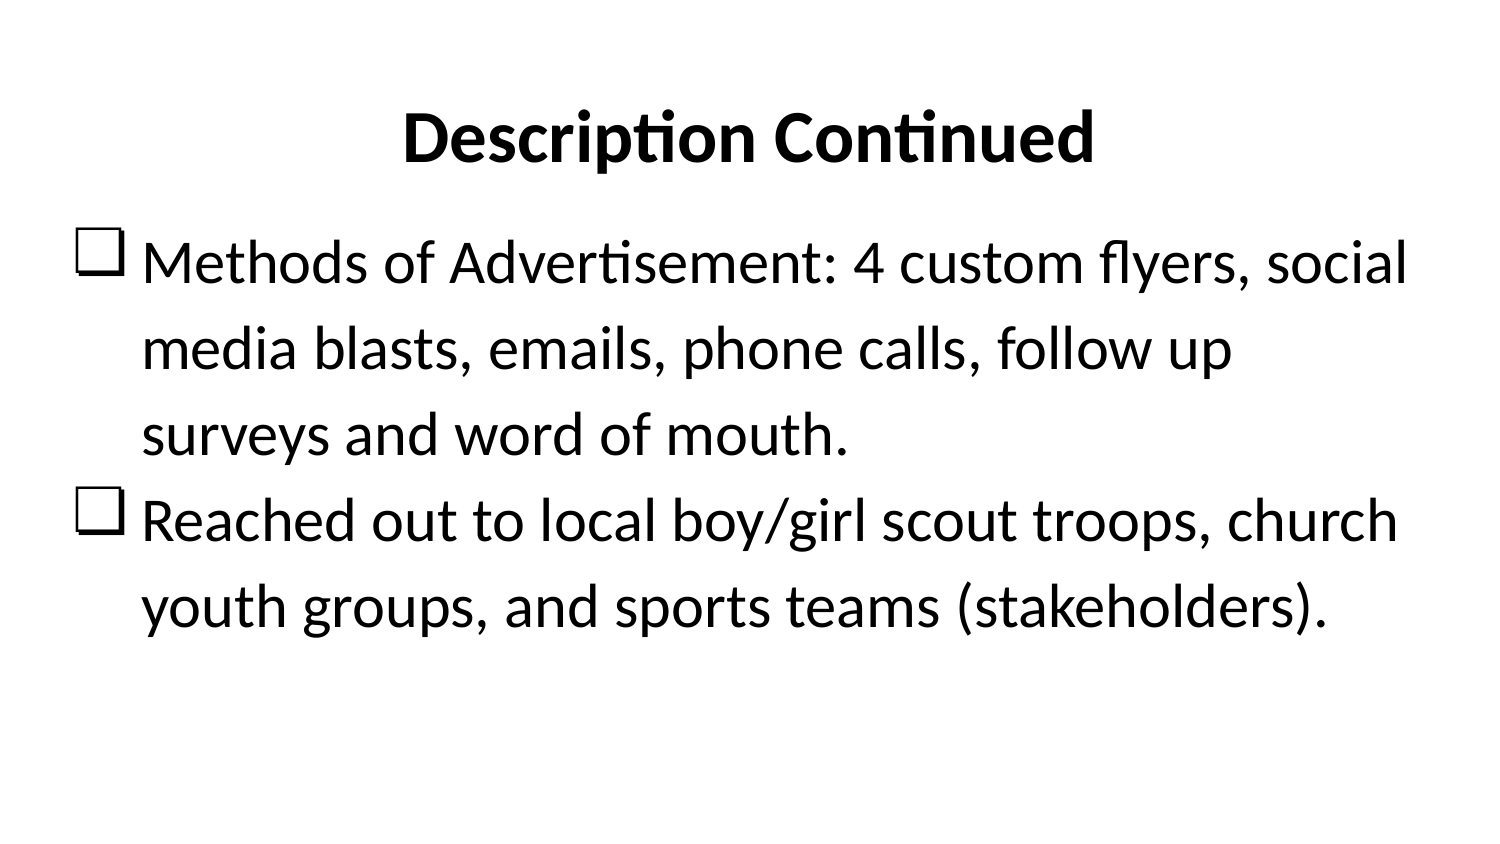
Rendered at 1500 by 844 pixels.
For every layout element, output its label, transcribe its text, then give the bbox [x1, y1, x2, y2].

title Description Continued [51, 72, 1449, 167]
list Methods of Advertisement: 4 custom flyers, social media blasts, emails, phone calls, follow up surveys and word of mouth. Reached out to local boy/girl scout troops, church youth groups, and sports teams (stakeholders). [51, 194, 1449, 755]
